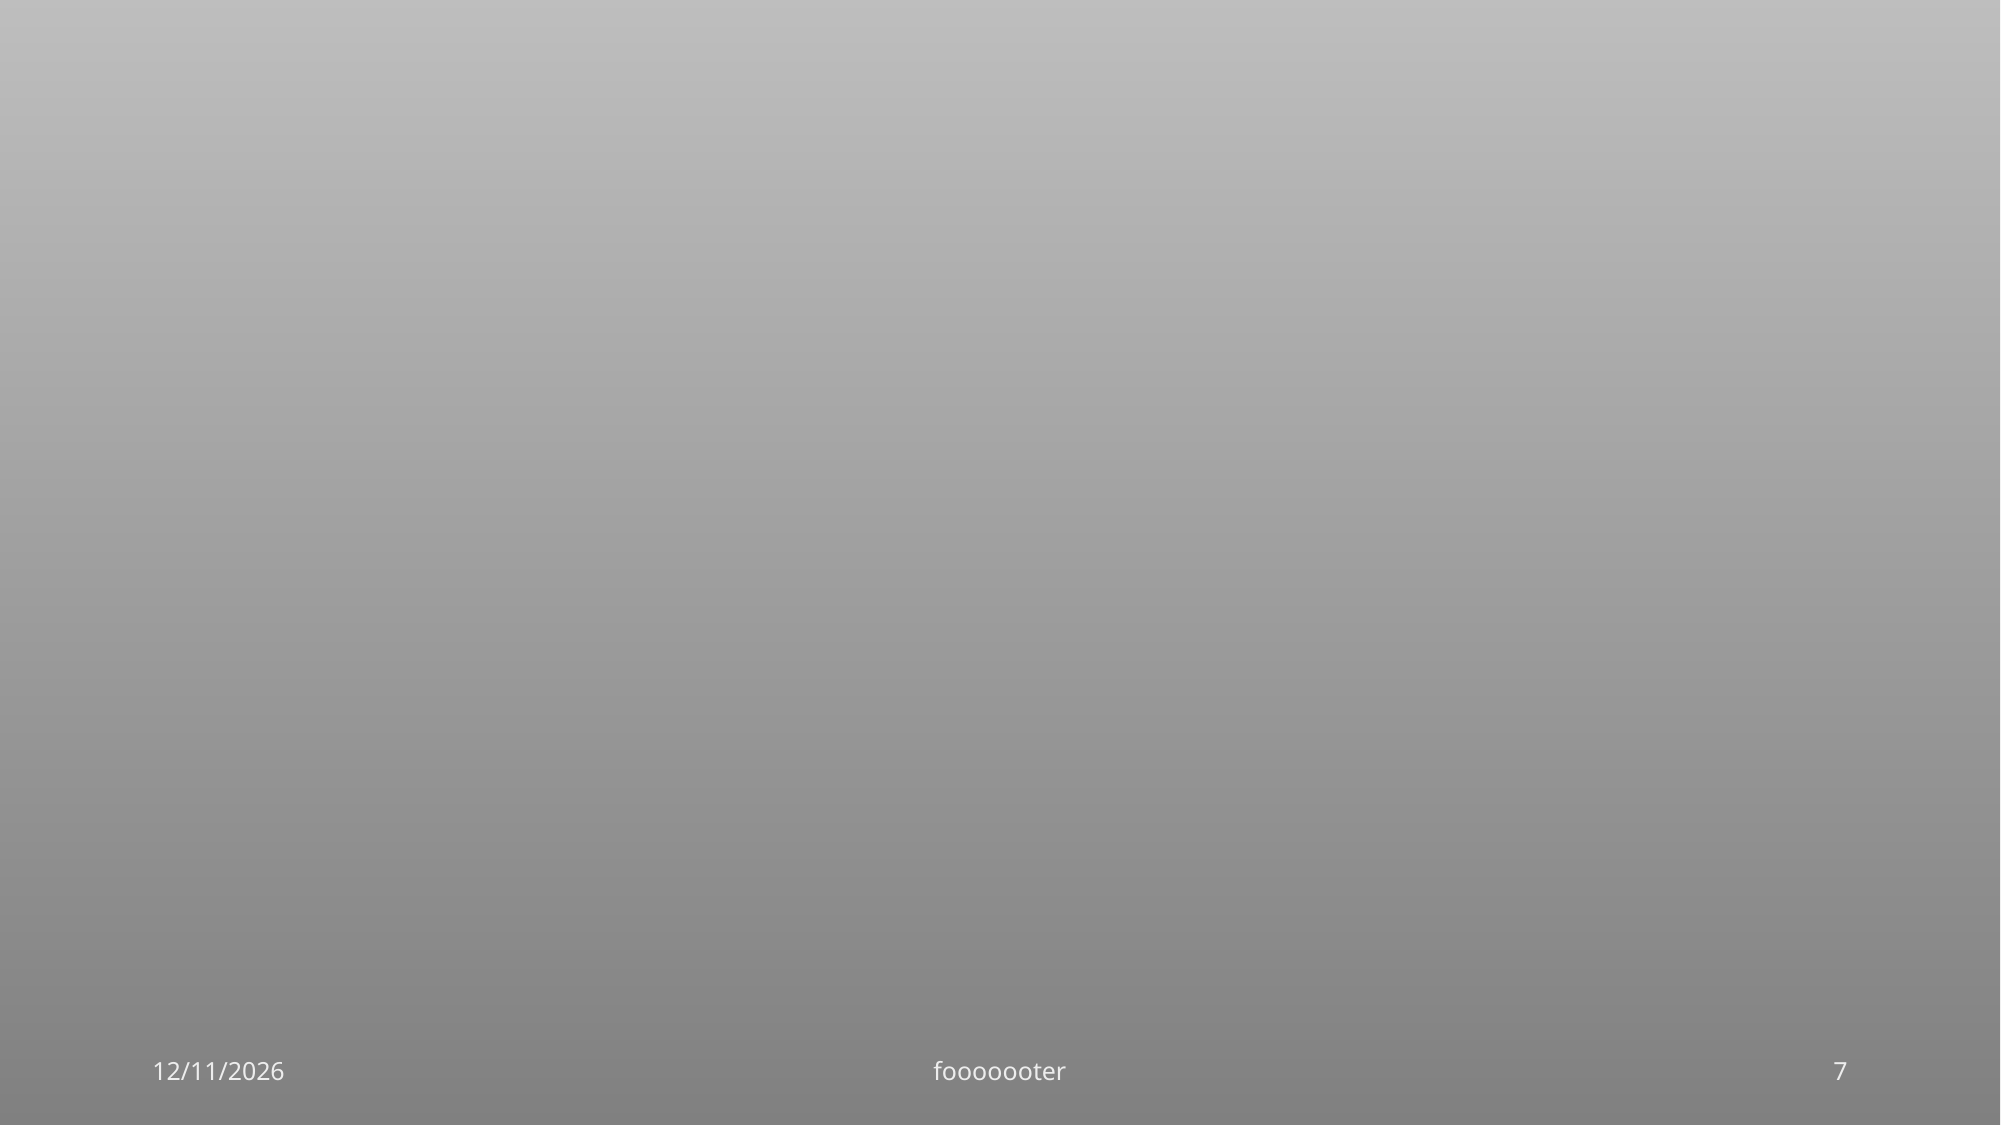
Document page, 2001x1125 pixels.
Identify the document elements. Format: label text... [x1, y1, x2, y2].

footer fooooooter [662, 1042, 1338, 1103]
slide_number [137, 1042, 588, 1103]
picture [0, 0, 2001, 1125]
slide_number ‹#› [1412, 1042, 1863, 1103]
